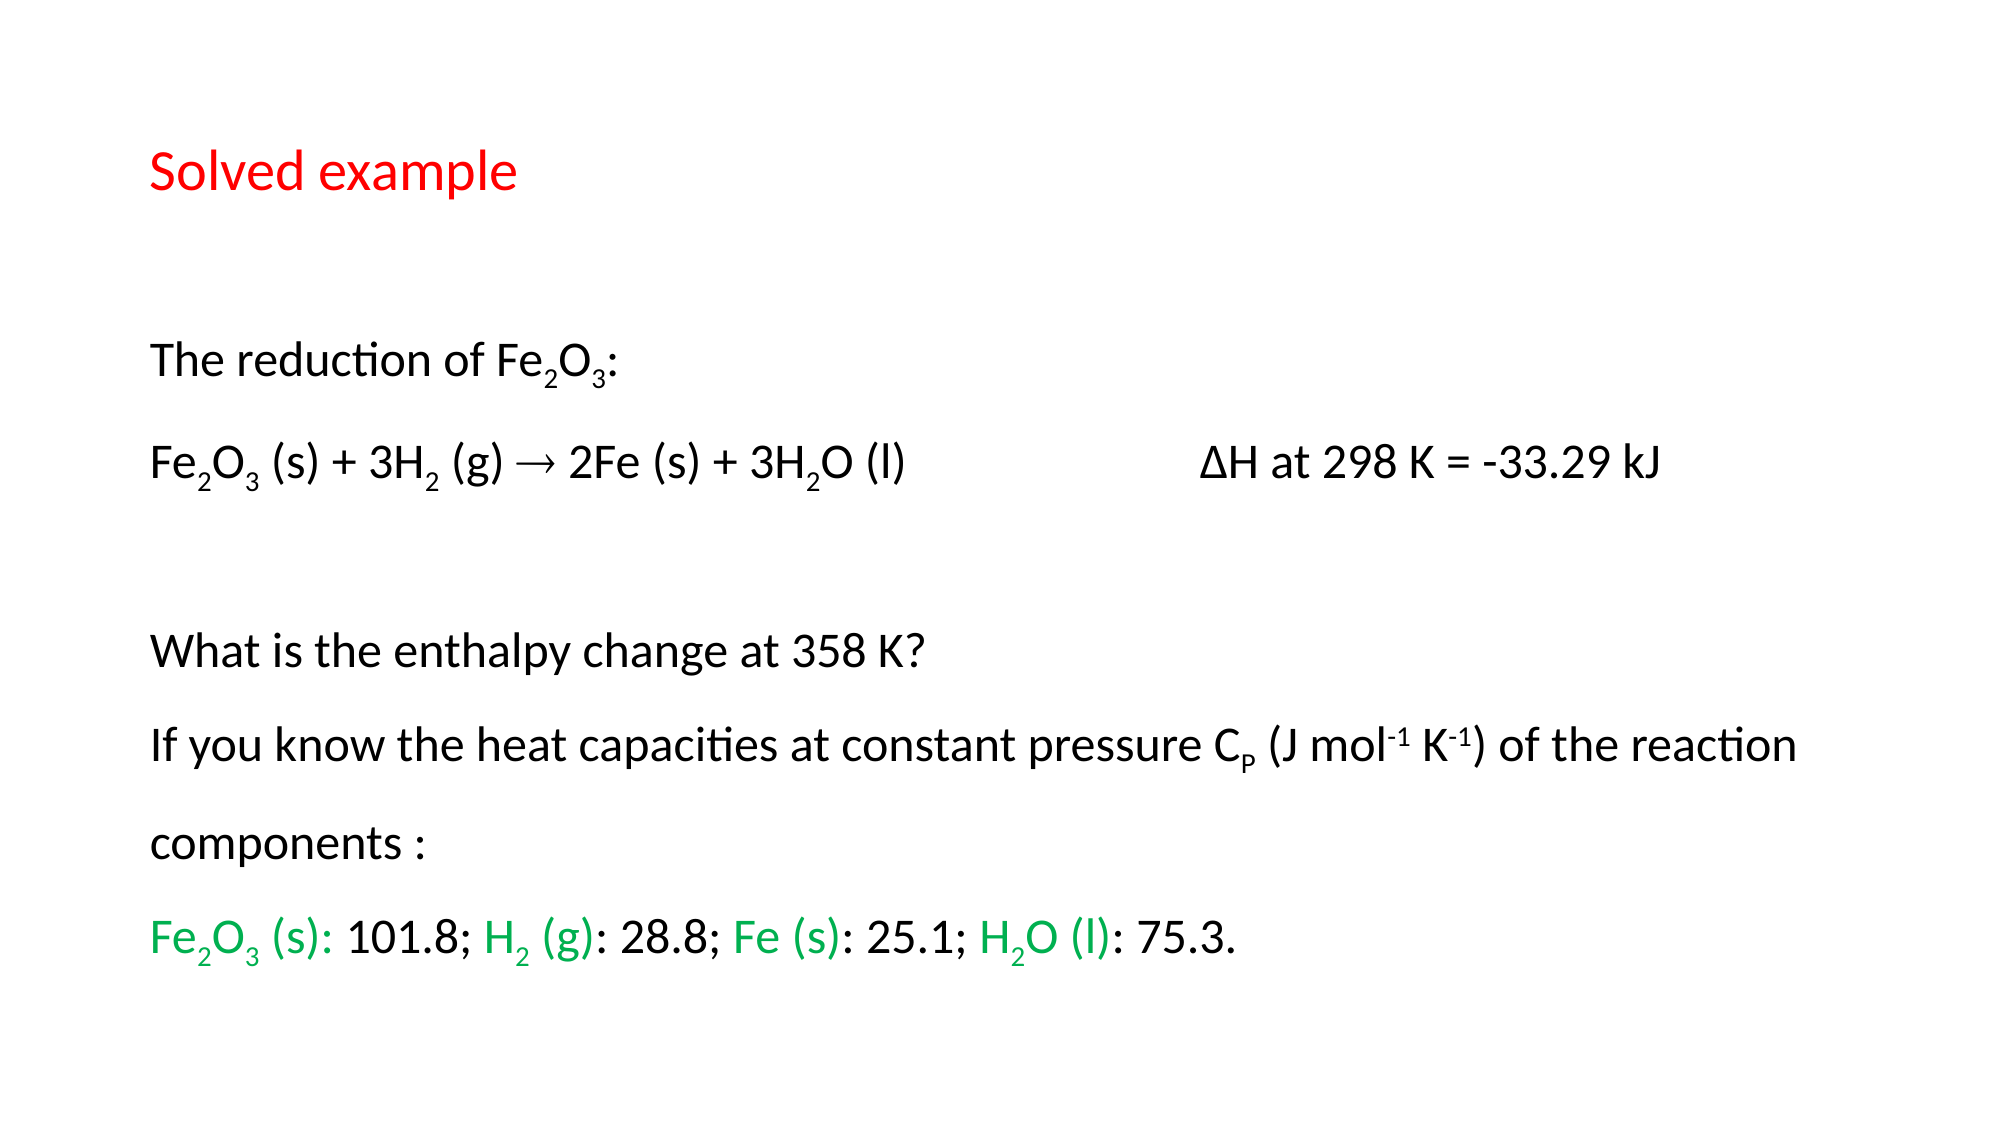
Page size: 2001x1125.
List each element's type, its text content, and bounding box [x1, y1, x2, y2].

text_box Solved example The reduction of Fe2O3: Fe2O3 (s) + 3H2 (g)  2Fe (s) + 3H2O (l) ∆H at 298 K = -33.29 kJ What is the enthalpy change at 358 K? If you know the heat capacities at constant pressure CP (J mol-1 K-1) of the reaction components : Fe2O3 (s): 101.8; H2 (g): 28.8; Fe (s): 25.1; H2O (l): 75.3. [135, 90, 1909, 1070]
